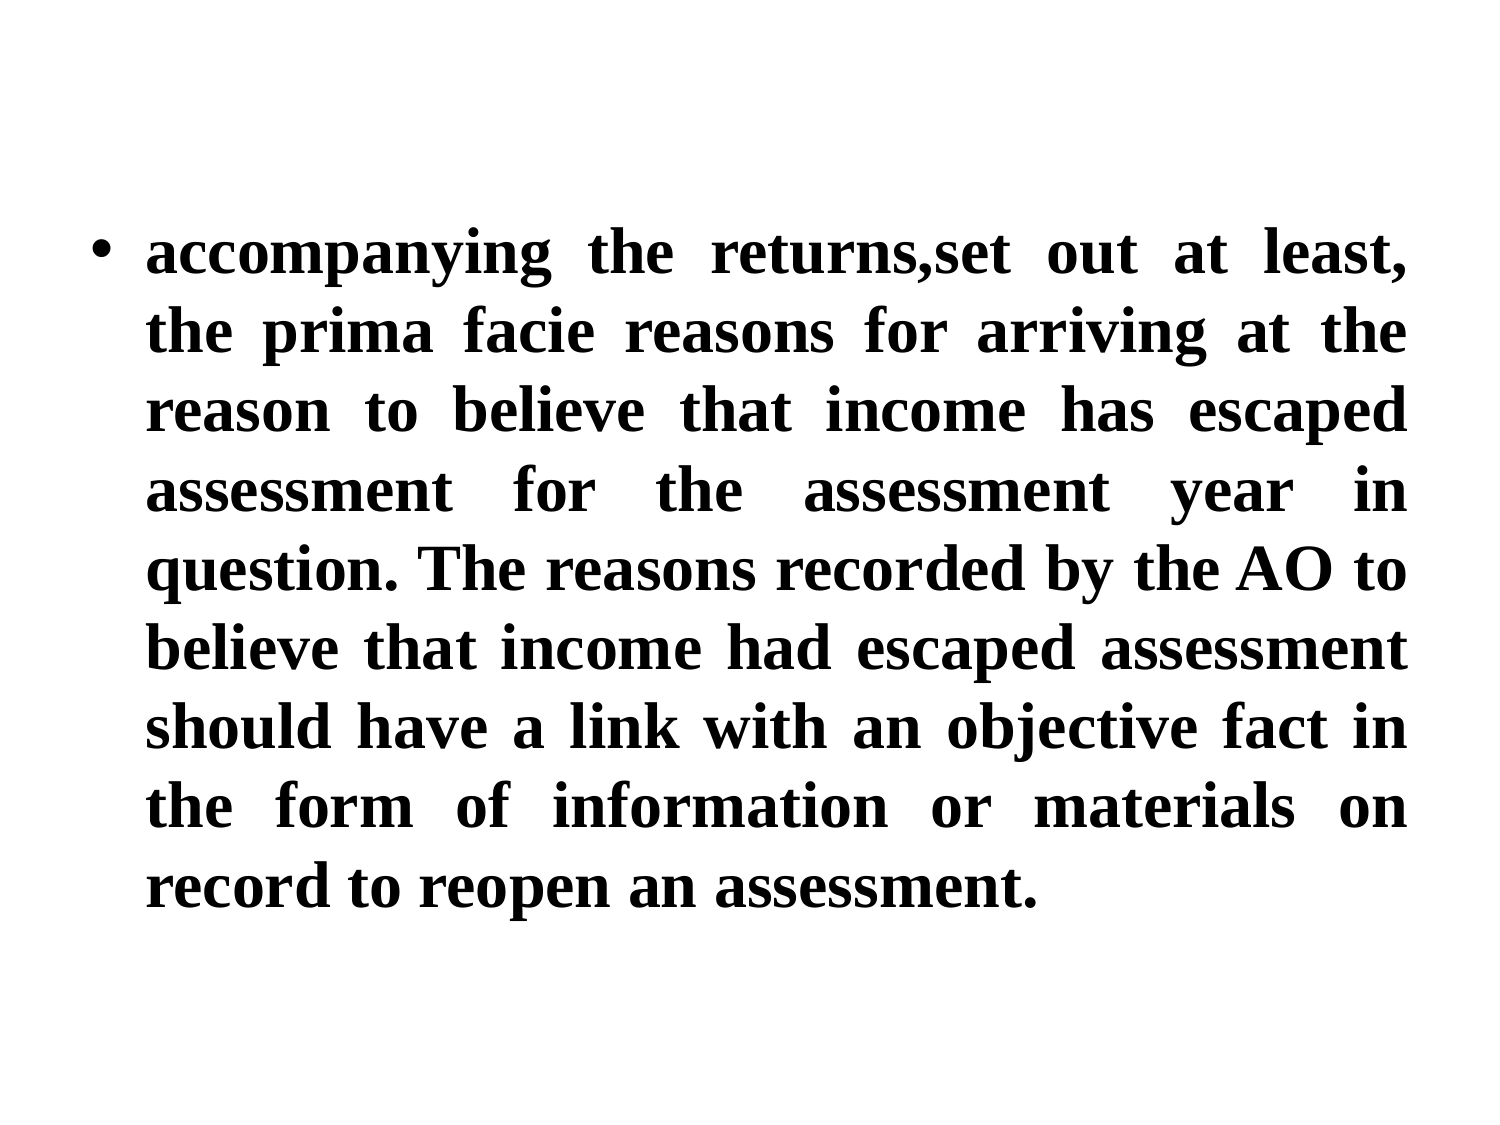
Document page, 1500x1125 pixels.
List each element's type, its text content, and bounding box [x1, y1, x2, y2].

list accompanying the returns,set out at least, the prima facie reasons for arriving at the reason to believe that income has escaped assessment for the assessment year in question. The reasons recorded by the AO to believe that income had escaped assessment should have a link with an objective fact in the form of information or materials on record to reopen an assessment. [75, 200, 1425, 1005]
